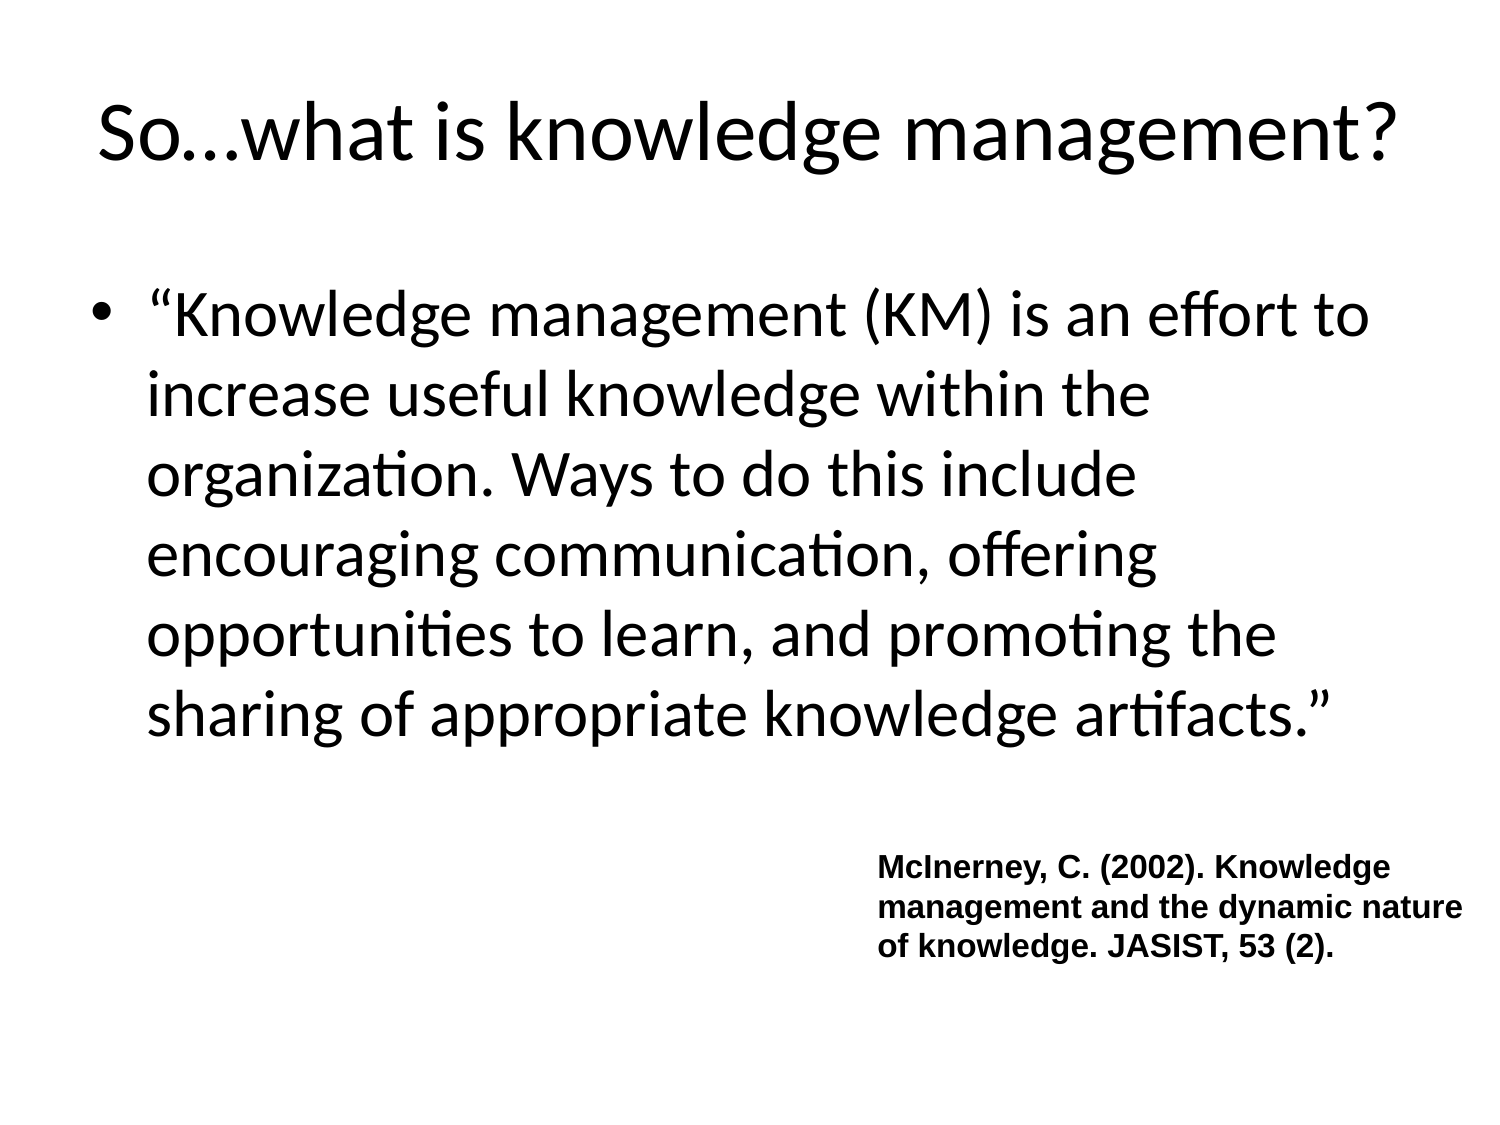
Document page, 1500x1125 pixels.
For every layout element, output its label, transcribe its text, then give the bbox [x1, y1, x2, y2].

text_box McInerney, C. (2002). Knowledge management and the dynamic nature of knowledge. JASIST, 53 (2). [862, 837, 1500, 972]
list “Knowledge management (KM) is an effort to increase useful knowledge within the organization. Ways to do this include encouraging communication, offering opportunities to learn, and promoting the sharing of appropriate knowledge artifacts.” [75, 262, 1425, 1005]
title So…what is knowledge management? [75, 45, 1425, 233]
